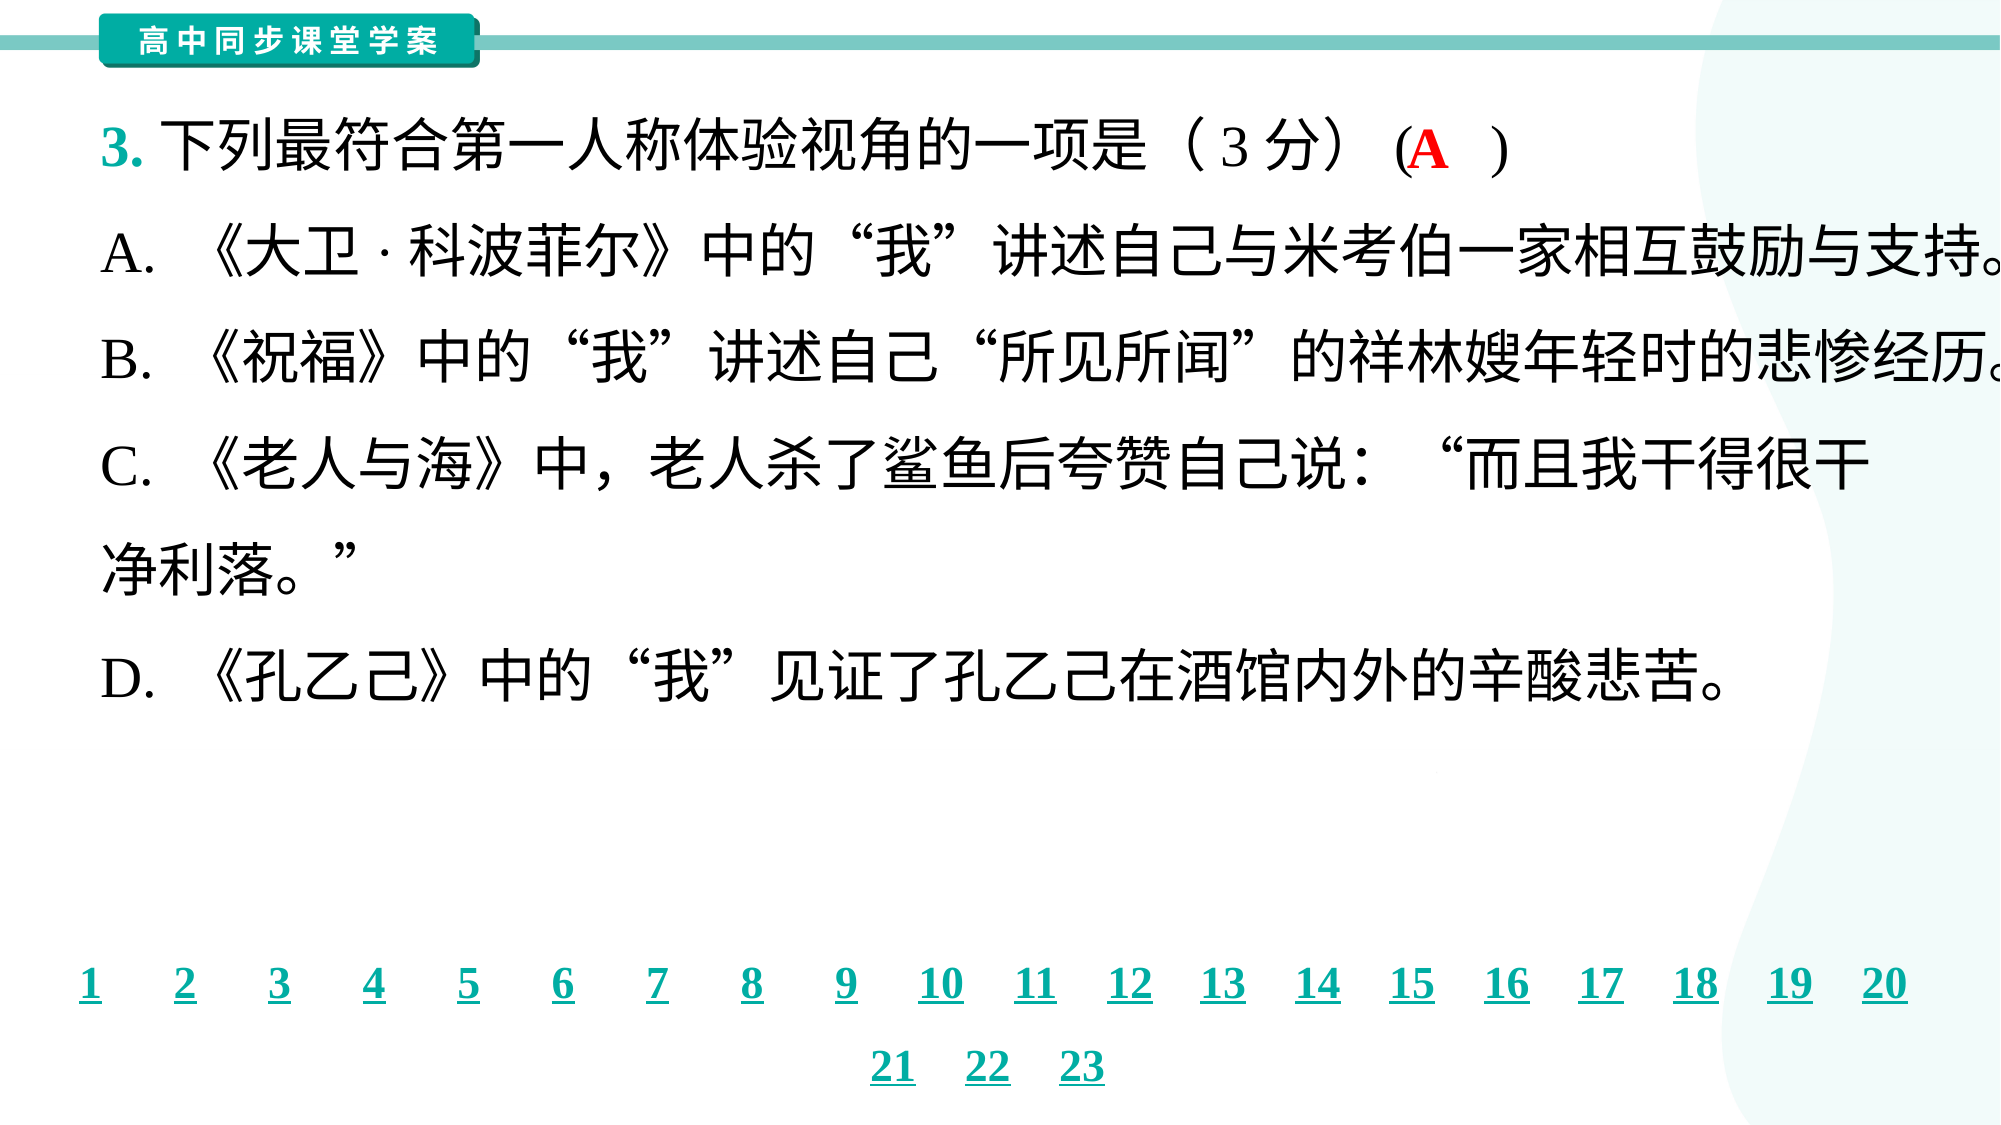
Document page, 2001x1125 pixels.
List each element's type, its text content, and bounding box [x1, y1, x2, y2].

text_box A [1385, 76, 1471, 177]
picture [0, 0, 2000, 1125]
text_box 3.下列最符合第一人称体验视角的一项是（3分）( ) [100, 76, 1385, 177]
text_box 3.下列最符合第一人称体验视角的一项是（3分）( ) [1471, 76, 1899, 177]
text_box A. 《大卫·科波菲尔》中的“我”讲述自己与米考伯一家相互鼓励与支持。 B. 《祝福》中的“我”讲述自己“所见所闻”的祥林嫂年轻时的悲惨经历。 C. 《老人与海》中，老人杀了鲨鱼后夸赞自己说：“而且我干得很干 净利落。” D. 《孔乙己》中的“我”见证了孔乙己在酒馆内外的辛酸悲苦。 [100, 177, 1899, 710]
